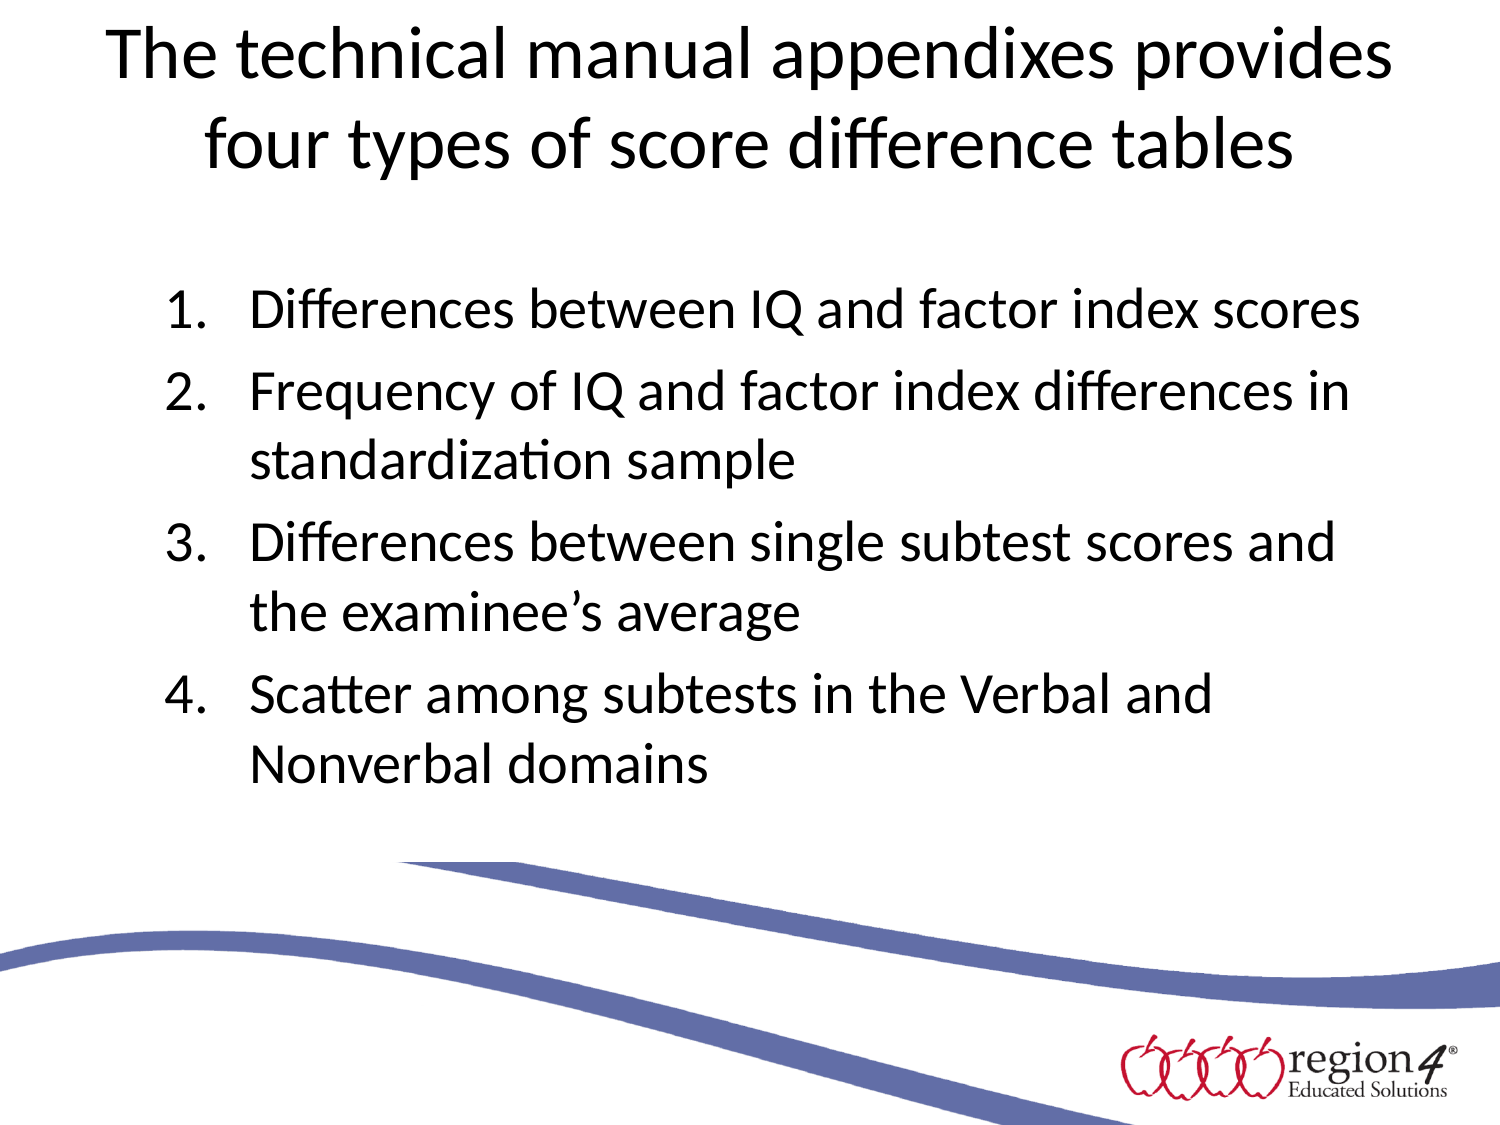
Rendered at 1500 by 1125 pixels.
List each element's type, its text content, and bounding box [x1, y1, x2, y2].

list Differences between IQ and factor index scores Frequency of IQ and factor index differences in standardization sample Differences between single subtest scores and the examinee’s average Scatter among subtests in the Verbal and Nonverbal domains [75, 262, 1425, 1005]
picture [0, 862, 1500, 1125]
title The technical manual appendixes provides four types of score difference tables [75, 45, 1425, 233]
